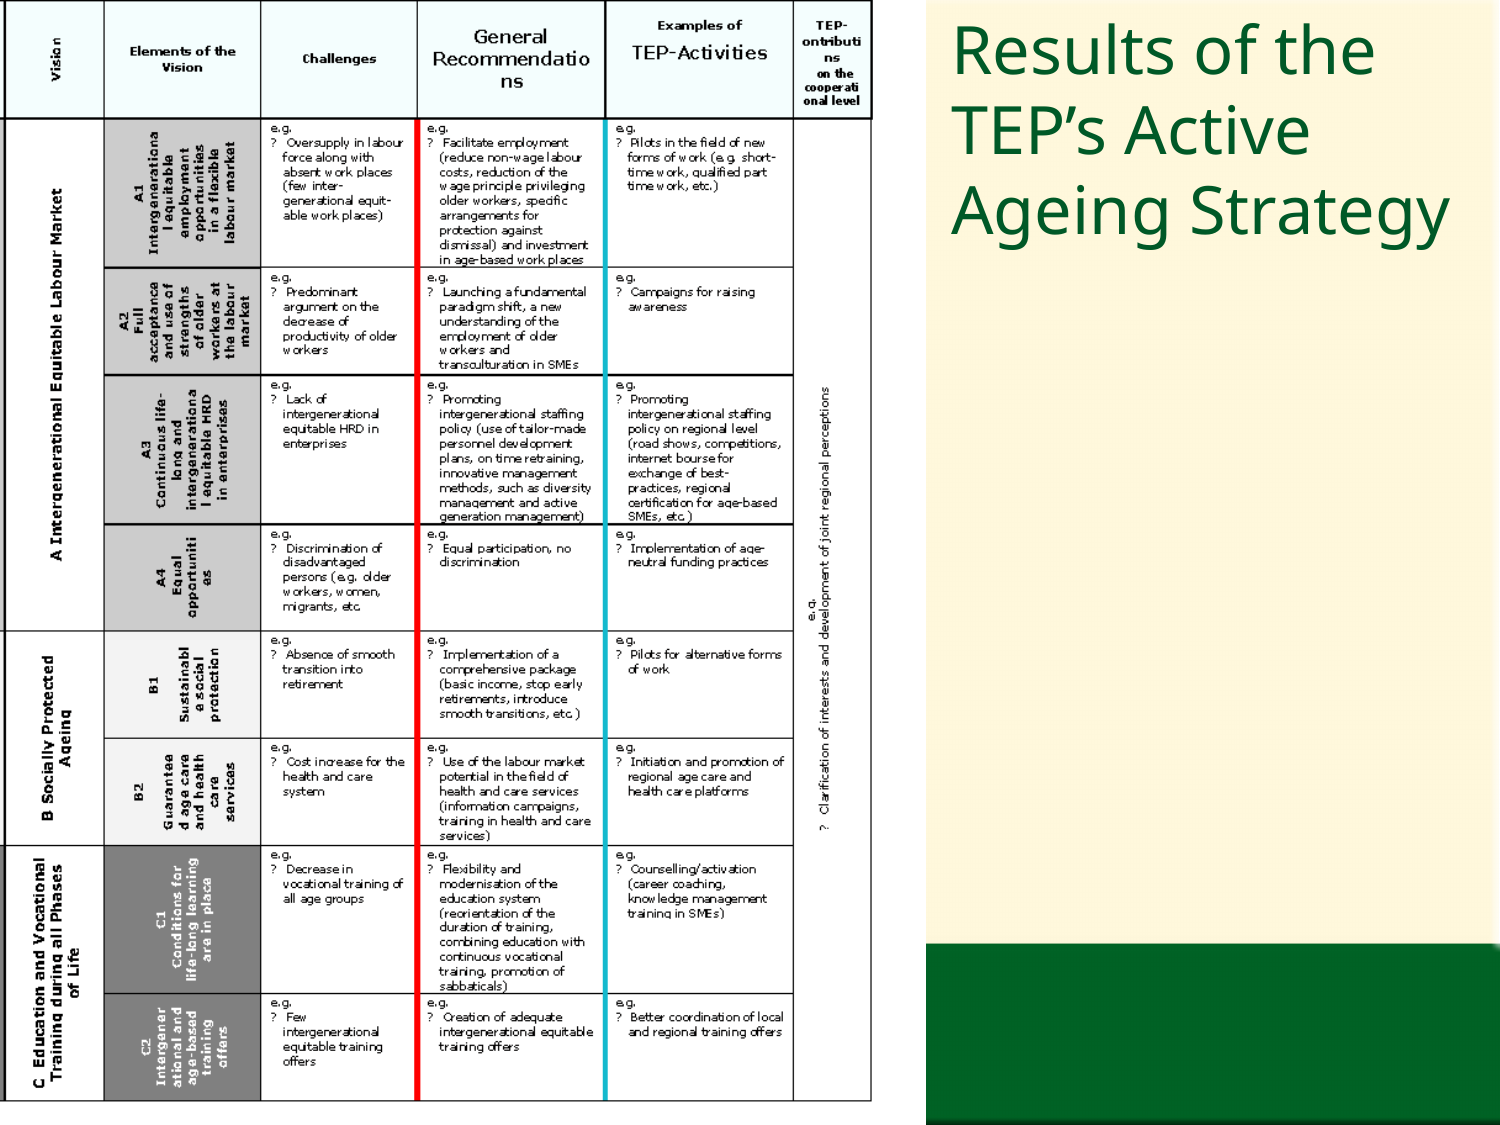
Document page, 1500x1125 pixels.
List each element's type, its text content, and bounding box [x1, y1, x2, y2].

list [0, 0, 926, 1125]
list Results of the TEP’s Active Ageing Strategy [926, 0, 1500, 743]
picture [926, 743, 1500, 1125]
